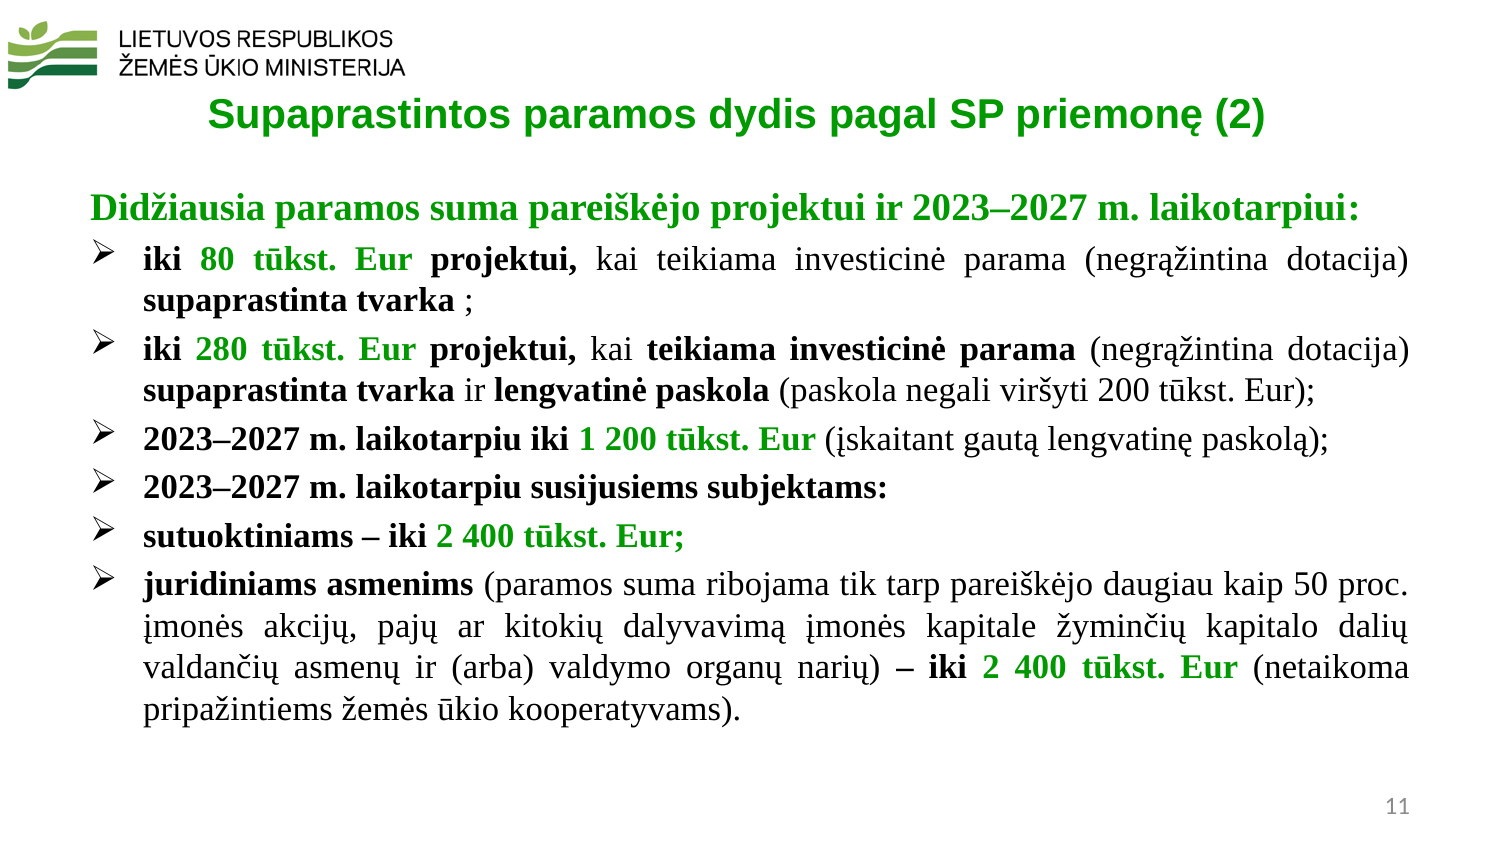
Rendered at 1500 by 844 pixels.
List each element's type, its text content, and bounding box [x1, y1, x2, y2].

slide_number 11 [1074, 782, 1425, 827]
title Supaprastintos paramos dydis pagal SP priemonę (2) [61, 69, 1412, 156]
picture [0, 1, 420, 98]
list Didžiausia paramos suma pareiškėjo projektui ir 2023–2027 m. laikotarpiui: iki 80 tūkst. Eur projektui, kai teikiama investicinė parama (negrąžintina dotacija) supaprastinta tvarka ; iki 280 tūkst. Eur projektui, kai teikiama investicinė parama (negrąžintina dotacija) supaprastinta tvarka ir lengvatinė paskola (paskola negali viršyti 200 tūkst. Eur); 2023–2027 m. laikotarpiu iki 1 200 tūkst. Eur (įskaitant gautą lengvatinę paskolą); 2023–2027 m. laikotarpiu susijusiems subjektams: sutuoktiniams – iki 2 400 tūkst. Eur; juridiniams asmenims (paramos suma ribojama tik tarp pareiškėjo daugiau kaip 50 proc. įmonės akcijų, pajų ar kitokių dalyvavimą įmonės kapitale žyminčių kapitalo dalių valdančių asmenų ir (arba) valdymo organų narių) – iki 2 400 tūkst. Eur (netaikoma pripažintiems žemės ūkio kooperatyvams). [75, 174, 1425, 811]
